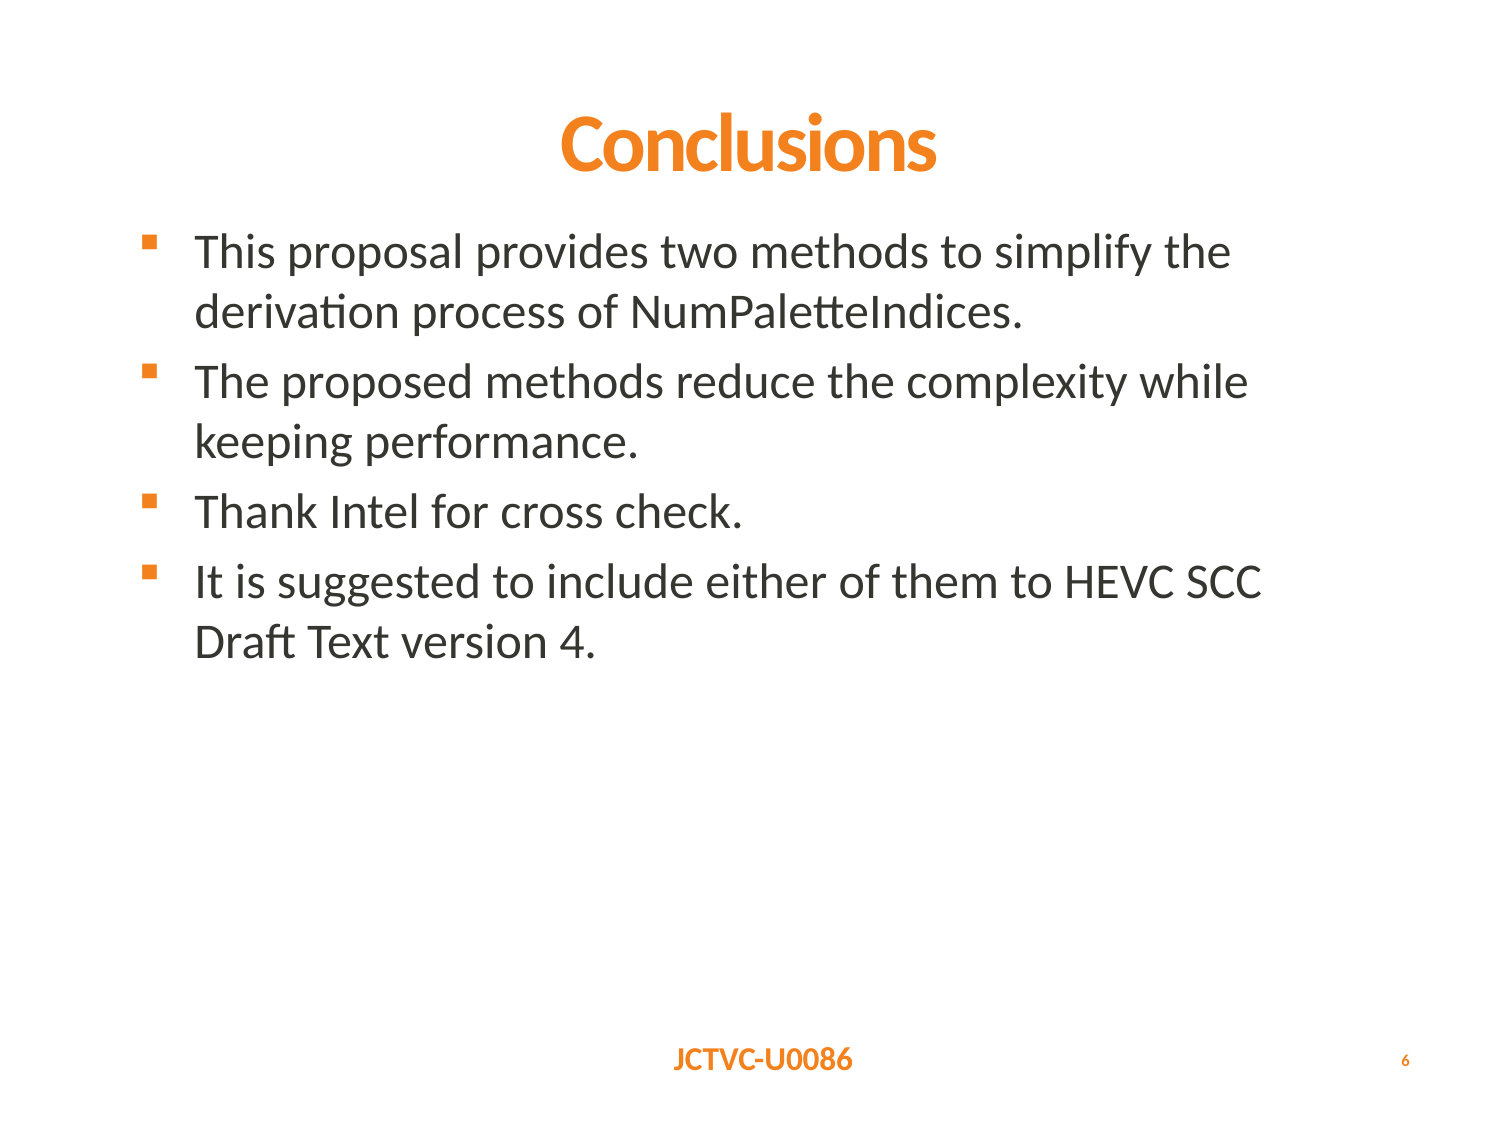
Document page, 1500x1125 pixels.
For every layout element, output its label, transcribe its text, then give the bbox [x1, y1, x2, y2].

title Conclusions [75, 99, 1425, 287]
slide_number 6 [1251, 1029, 1425, 1090]
list This proposal provides two methods to simplify the derivation process of NumPaletteIndices. The proposed methods reduce the complexity while keeping performance. Thank Intel for cross check. It is suggested to include either of them to HEVC SCC Draft Text version 4. [123, 210, 1377, 915]
